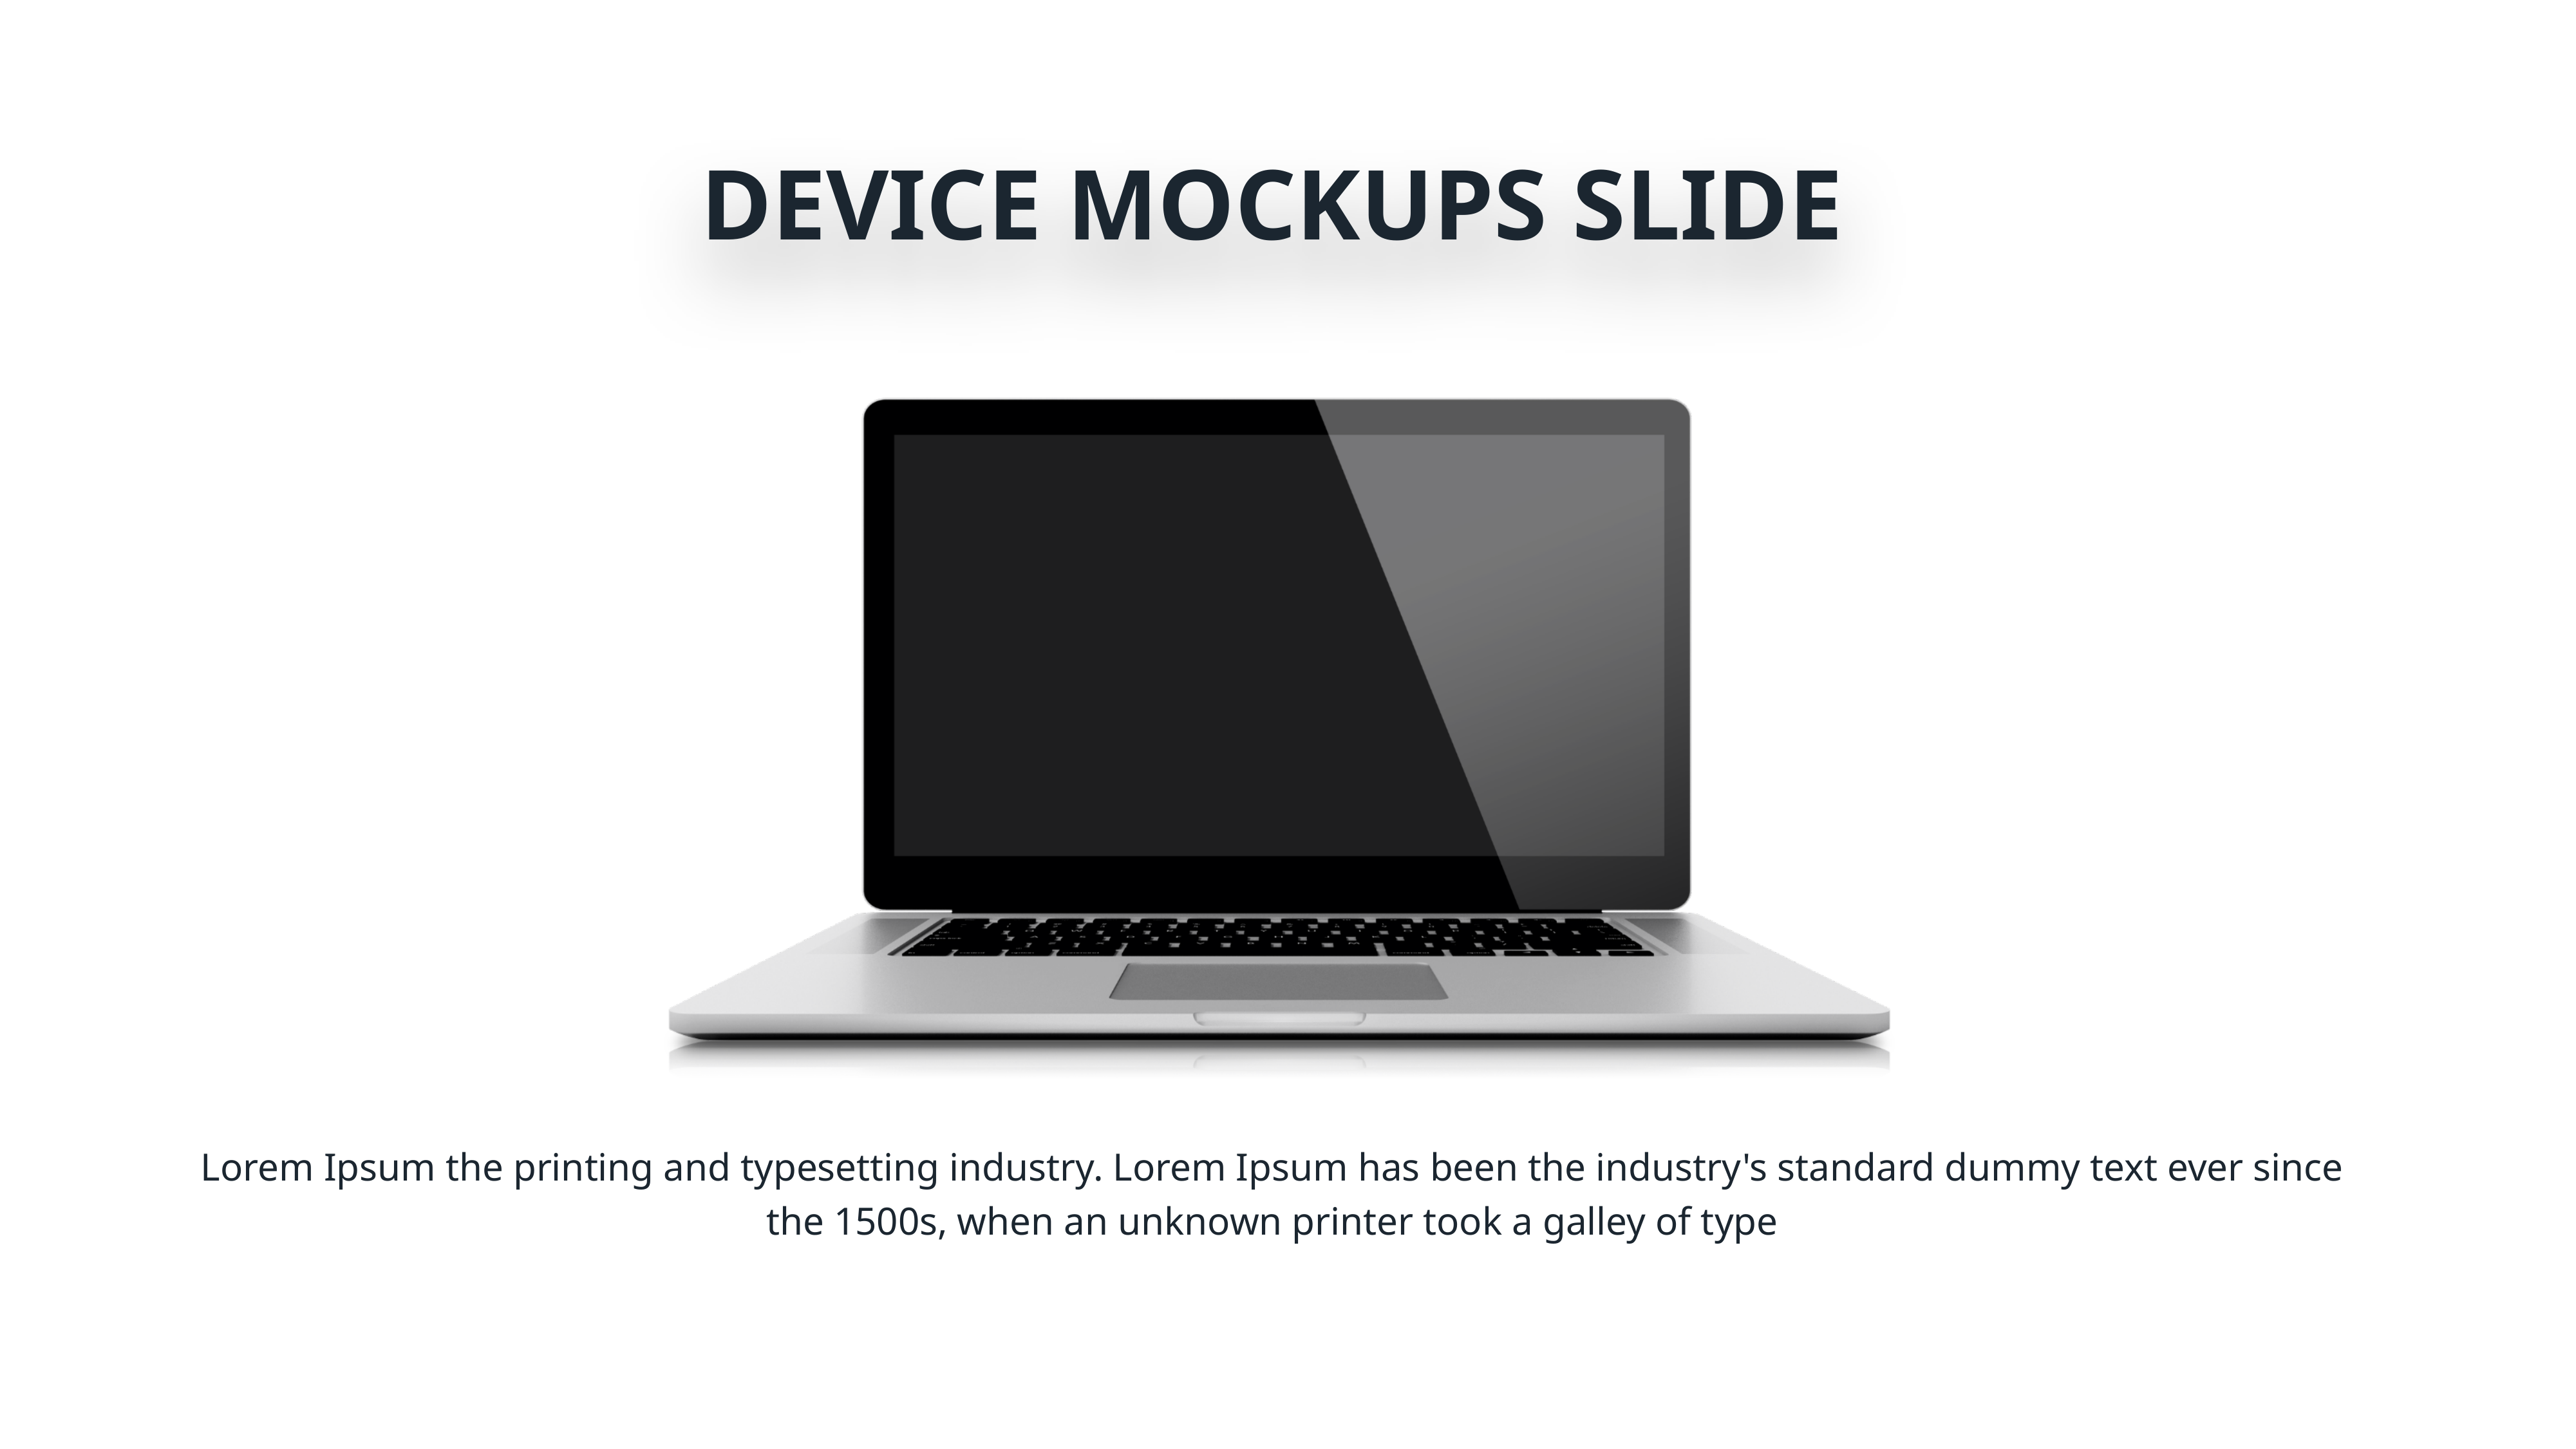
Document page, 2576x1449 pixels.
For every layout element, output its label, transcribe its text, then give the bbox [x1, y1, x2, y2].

list Lorem Ipsum the printing and typesetting industry. Lorem Ipsum has been the industry's standard dummy text ever since the 1500s, when an unknown printer took a galley of type [169, 1129, 2376, 1226]
picture [630, 313, 1946, 1129]
title DEVICE MOCKUPS SLIDE [169, 138, 2376, 283]
